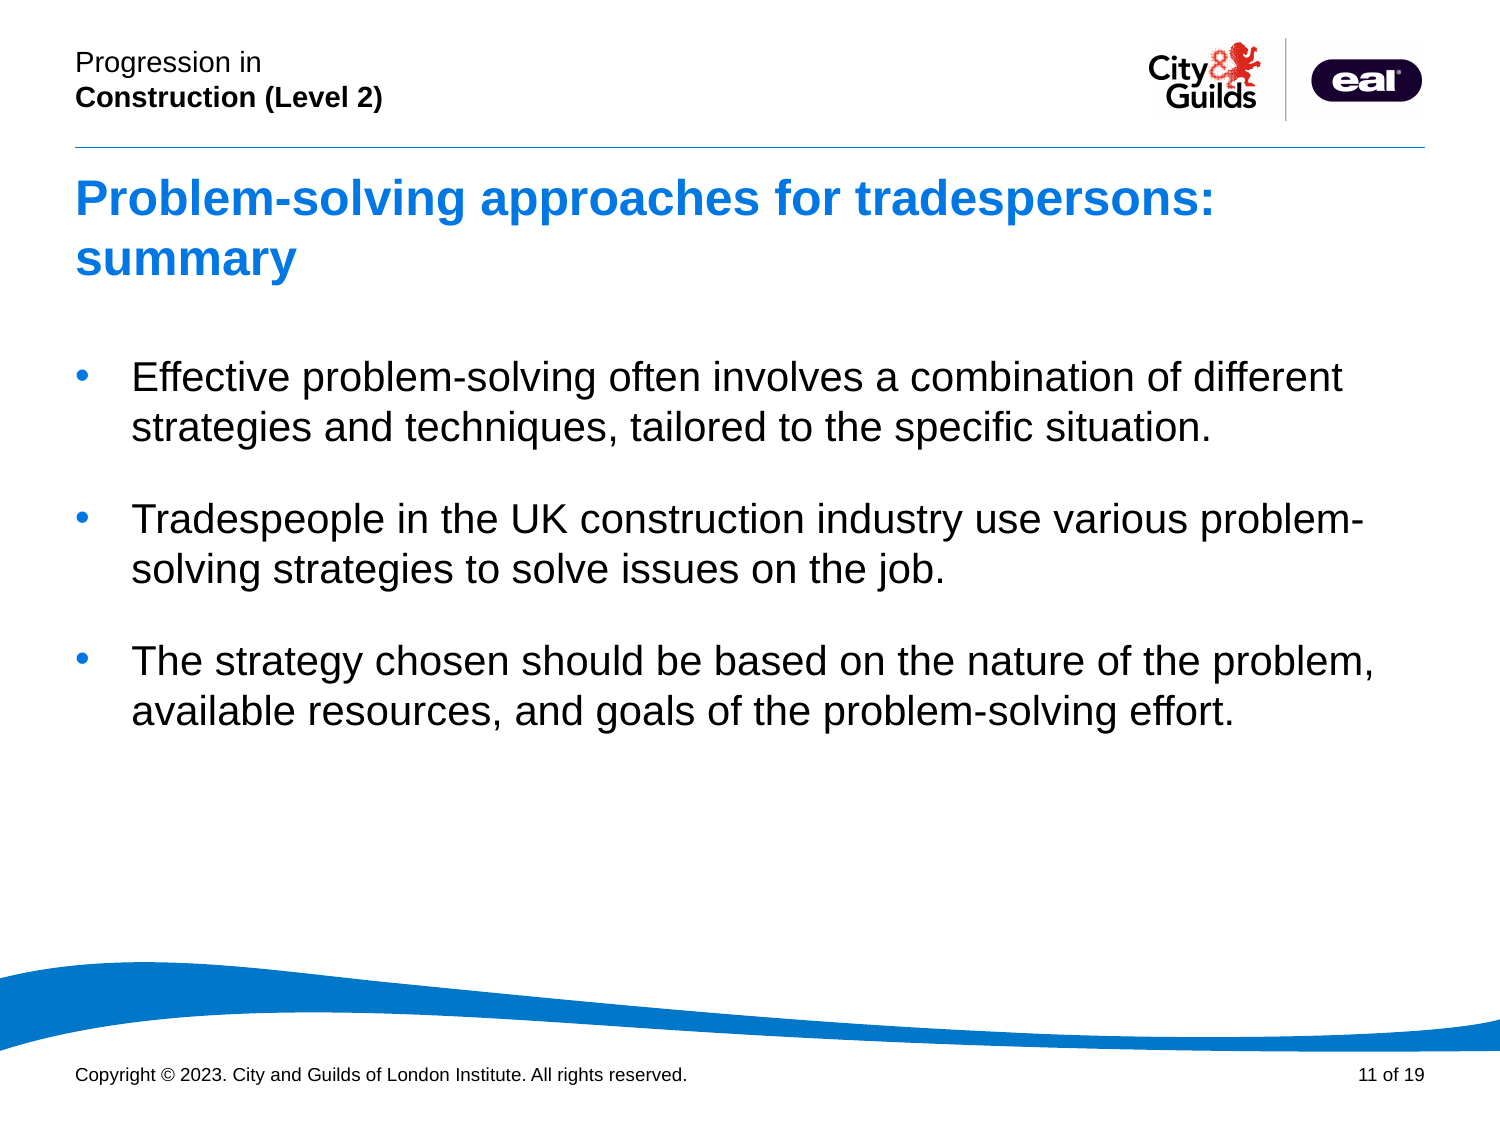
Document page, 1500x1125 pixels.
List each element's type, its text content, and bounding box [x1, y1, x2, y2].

list Effective problem-solving often involves a combination of different strategies and techniques, tailored to the specific situation. Tradespeople in the UK construction industry use various problem-solving strategies to solve issues on the job. The strategy chosen should be based on the nature of the problem, available resources, and goals of the problem-solving effort. [74, 349, 1426, 815]
picture [1149, 38, 1422, 121]
title Problem-solving approaches for tradespersons: summary [74, 165, 1426, 291]
